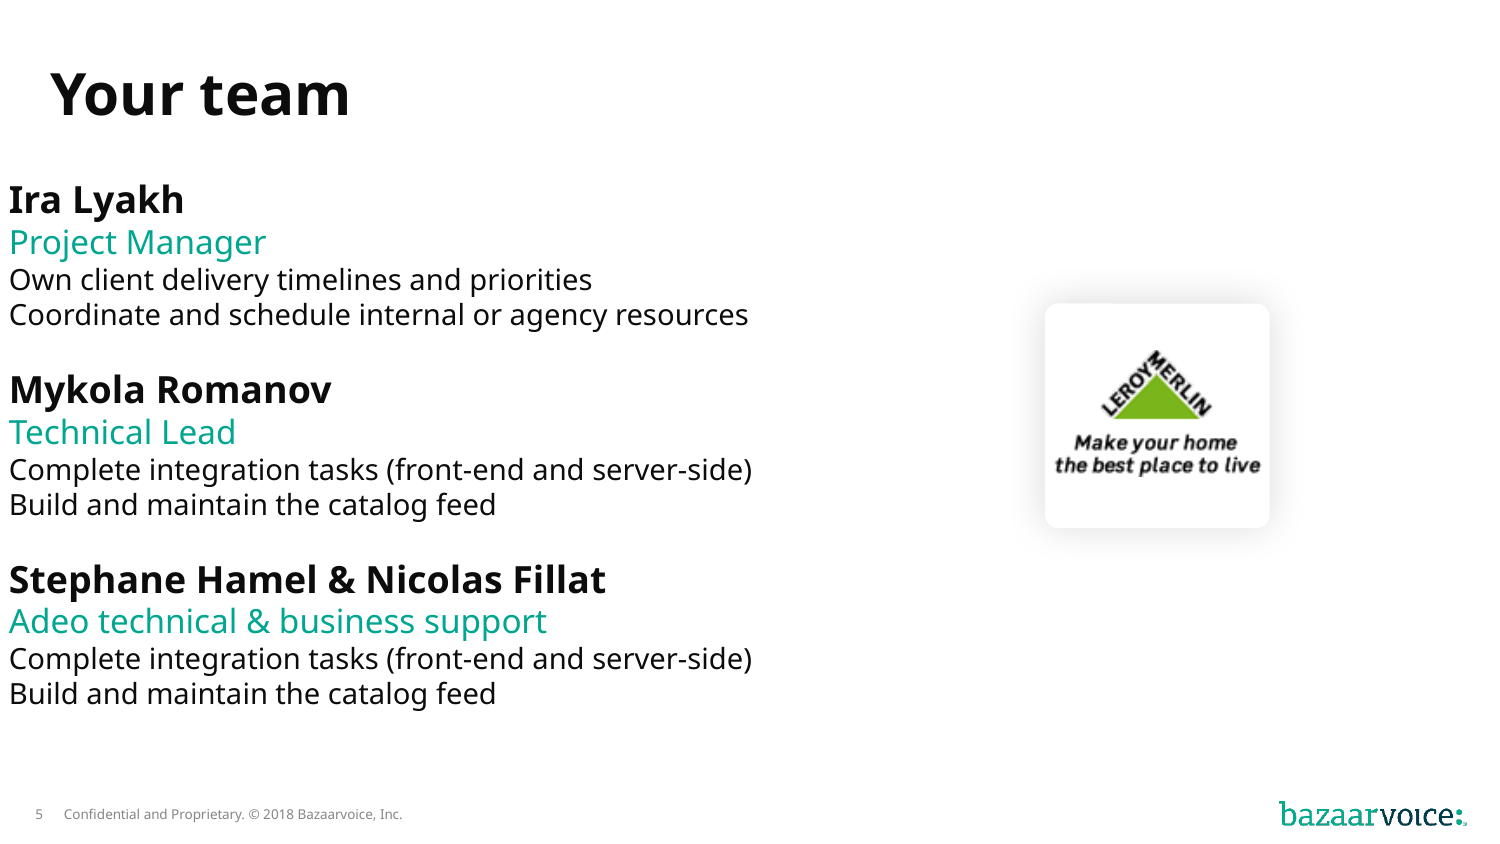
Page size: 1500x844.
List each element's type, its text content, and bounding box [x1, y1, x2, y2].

text_box Ira Lyakh Project Manager Own client delivery timelines and priorities Coordinate and schedule internal or agency resources Mykola Romanov Technical Lead Complete integration tasks (front-end and server-side) Build and maintain the catalog feed Stephane Hamel & Nicolas Fillat Adeo technical & business support Complete integration tasks (front-end and server-side) Build and maintain the catalog feed [0, 168, 768, 753]
picture [1402, 812, 1409, 823]
picture [1052, 350, 1262, 477]
picture [1279, 801, 1467, 826]
text_box [1042, 301, 1272, 531]
title Your team [35, 33, 1460, 135]
